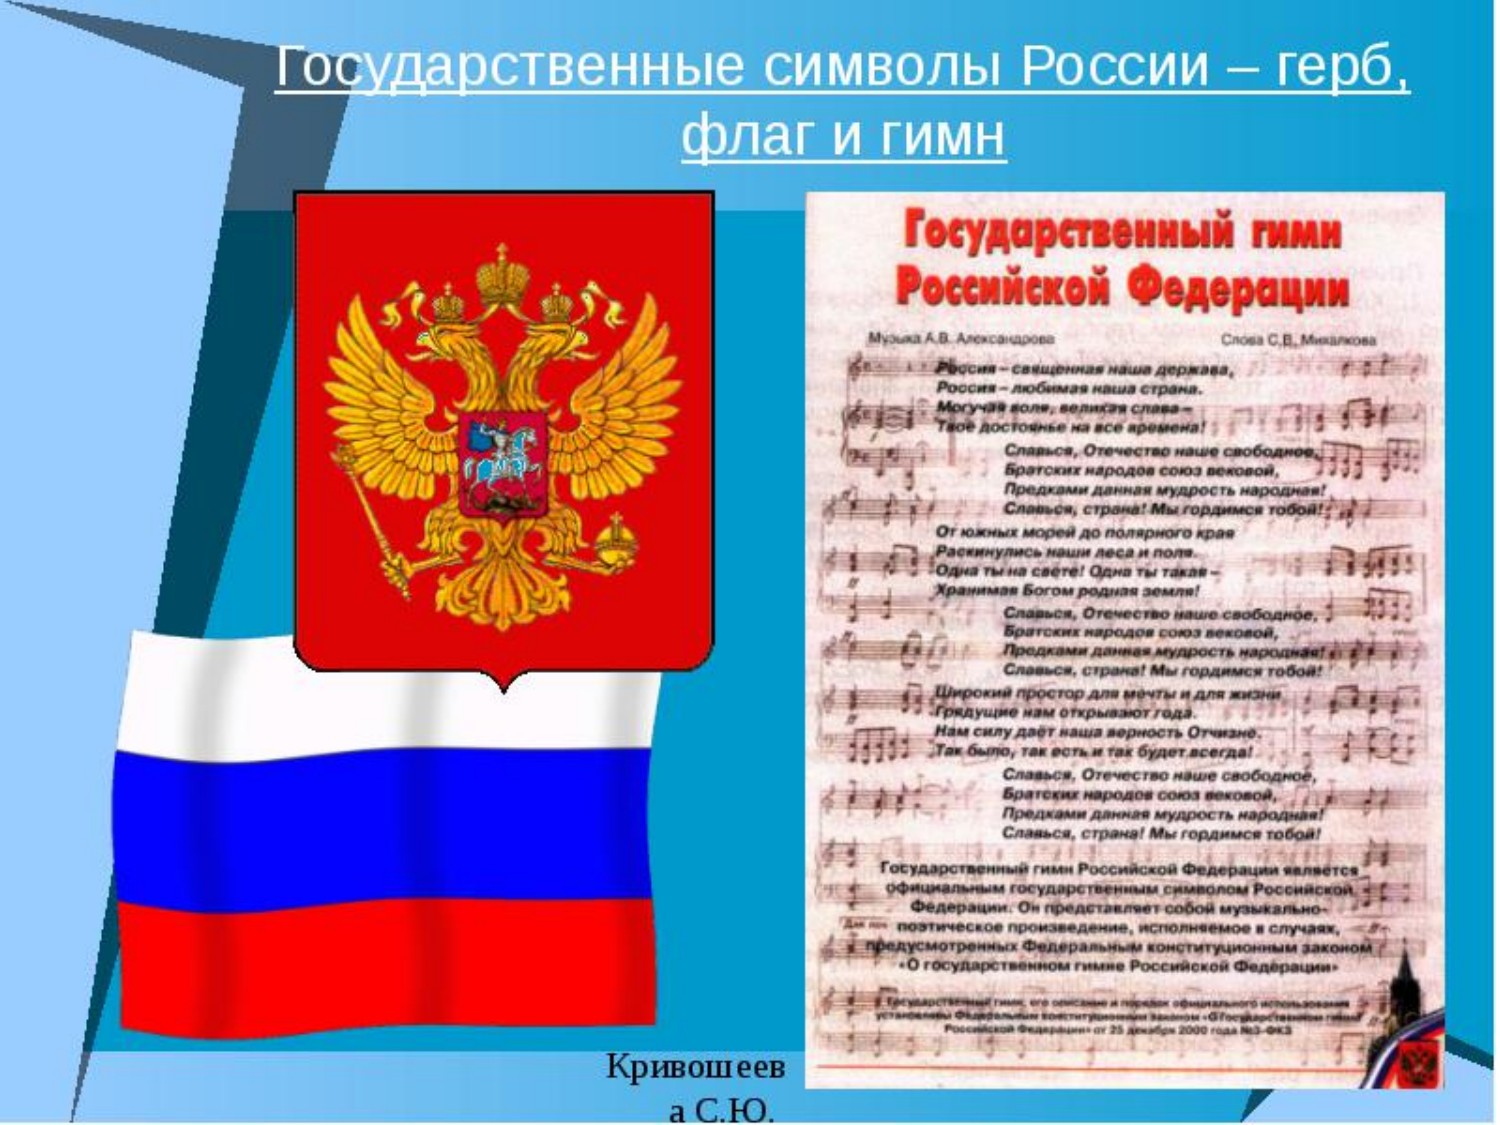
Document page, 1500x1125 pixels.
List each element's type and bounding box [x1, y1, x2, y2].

list [0, 0, 1496, 1125]
